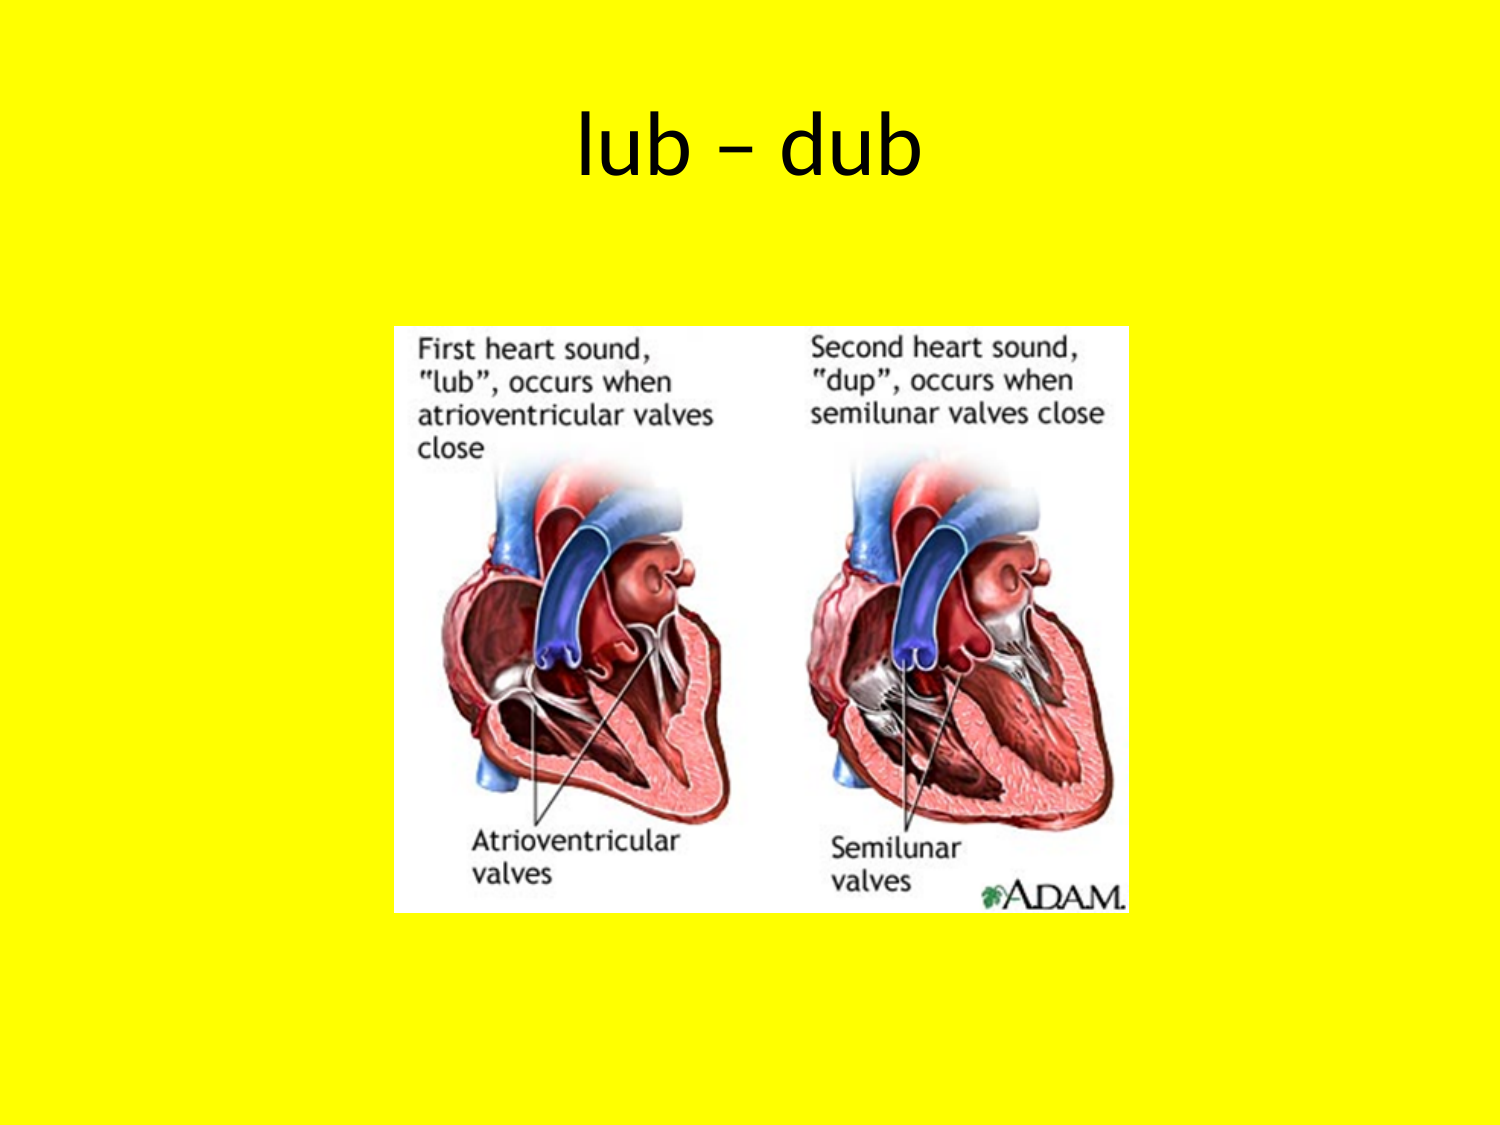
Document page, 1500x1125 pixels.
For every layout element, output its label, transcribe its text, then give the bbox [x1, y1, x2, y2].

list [393, 326, 1129, 914]
title lub – dub [75, 45, 1425, 233]
